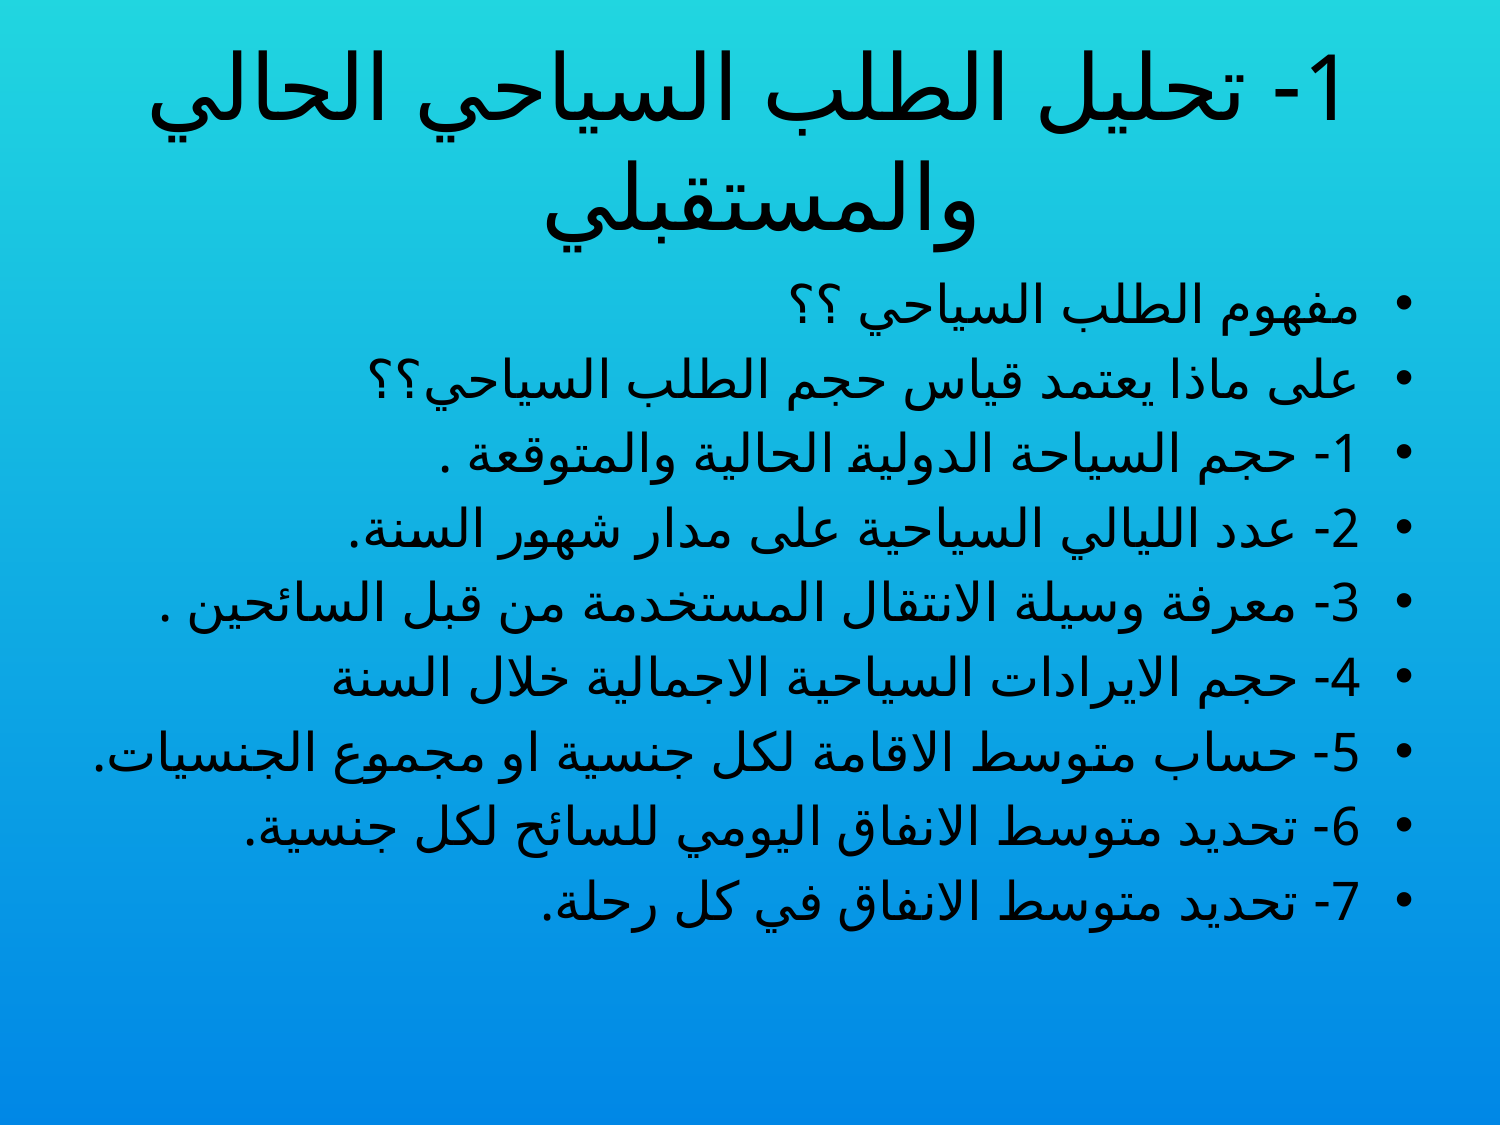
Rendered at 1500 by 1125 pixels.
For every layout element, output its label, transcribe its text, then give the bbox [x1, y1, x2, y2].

list مفهوم الطلب السياحي ؟؟ على ماذا يعتمد قياس حجم الطلب السياحي؟؟ 1- حجم السياحة الدولية الحالية والمتوقعة . 2- عدد الليالي السياحية على مدار شهور السنة. 3- معرفة وسيلة الانتقال المستخدمة من قبل السائحين . 4- حجم الايرادات السياحية الاجمالية خلال السنة 5- حساب متوسط الاقامة لكل جنسية او مجموع الجنسيات. 6- تحديد متوسط الانفاق اليومي للسائح لكل جنسية. 7- تحديد متوسط الانفاق في كل رحلة. [75, 262, 1425, 1005]
title 1- تحليل الطلب السياحي الحالي والمستقبلي [75, 45, 1425, 233]
